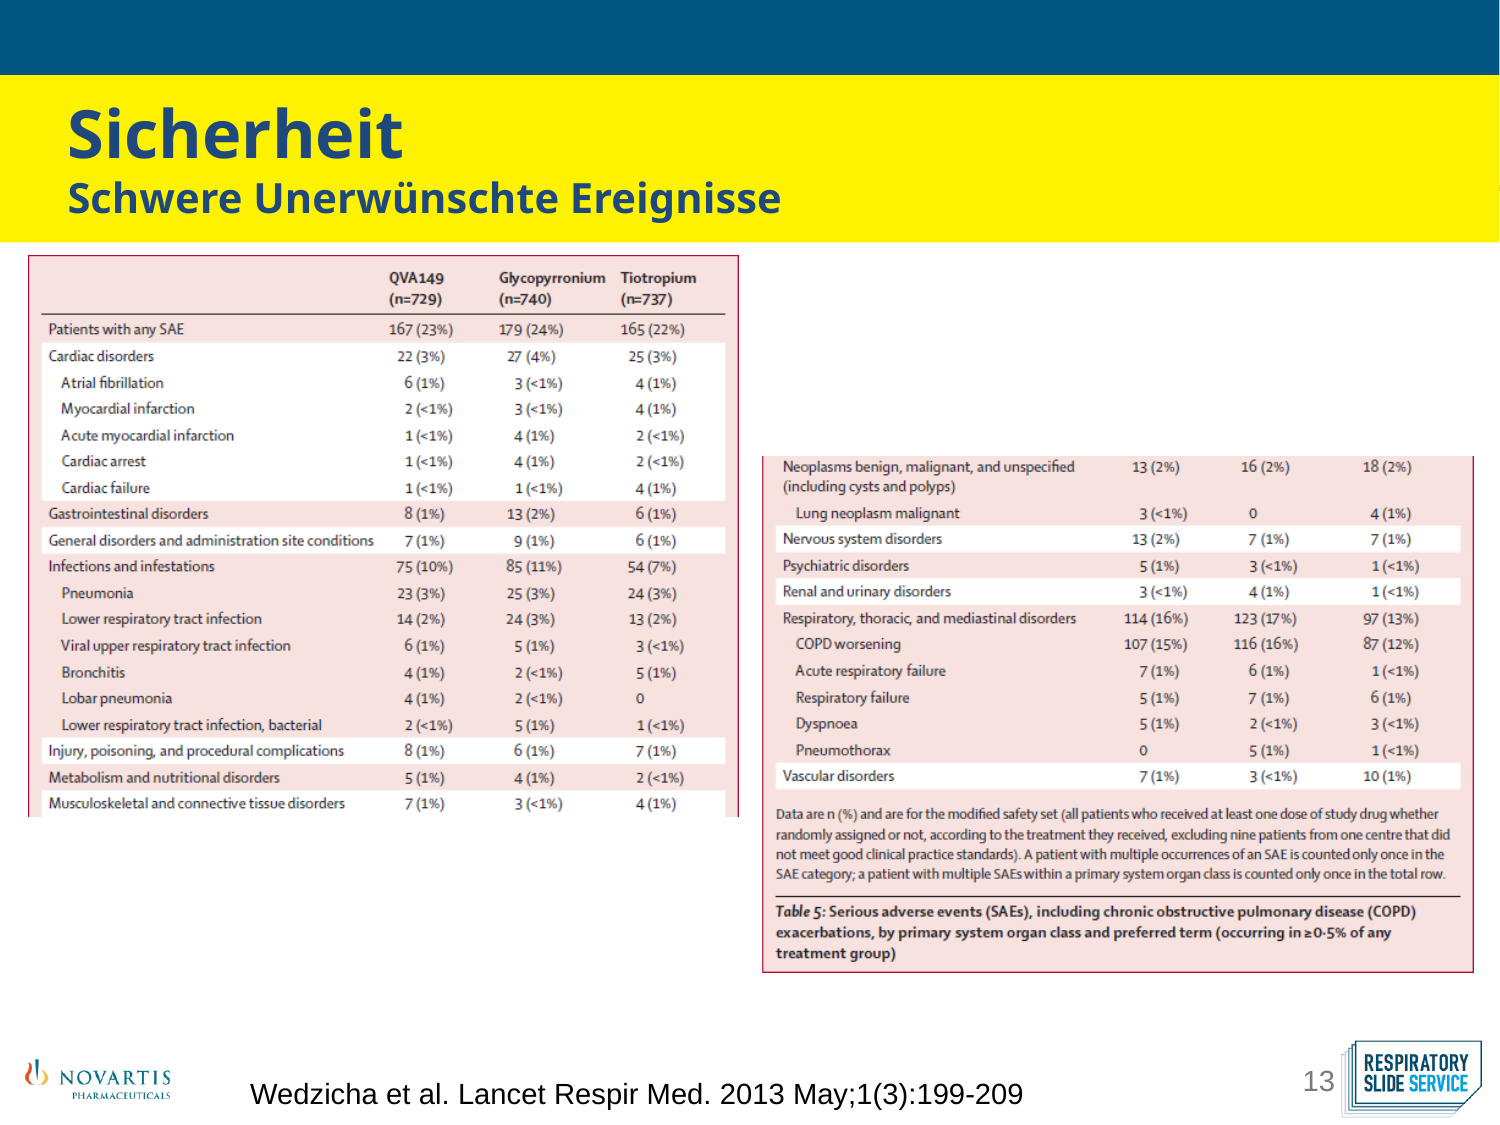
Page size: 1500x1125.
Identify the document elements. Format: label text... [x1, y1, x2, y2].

picture [761, 455, 1474, 973]
text_box Sicherheit Schwere Unerwünschte Ereignisse [67, 87, 1418, 227]
picture [27, 255, 739, 818]
picture [1328, 1027, 1497, 1125]
picture [25, 1059, 170, 1099]
text_box Wedzicha et al. Lancet Respir Med. 2013 May;1(3):199-209 [235, 1068, 1040, 1118]
